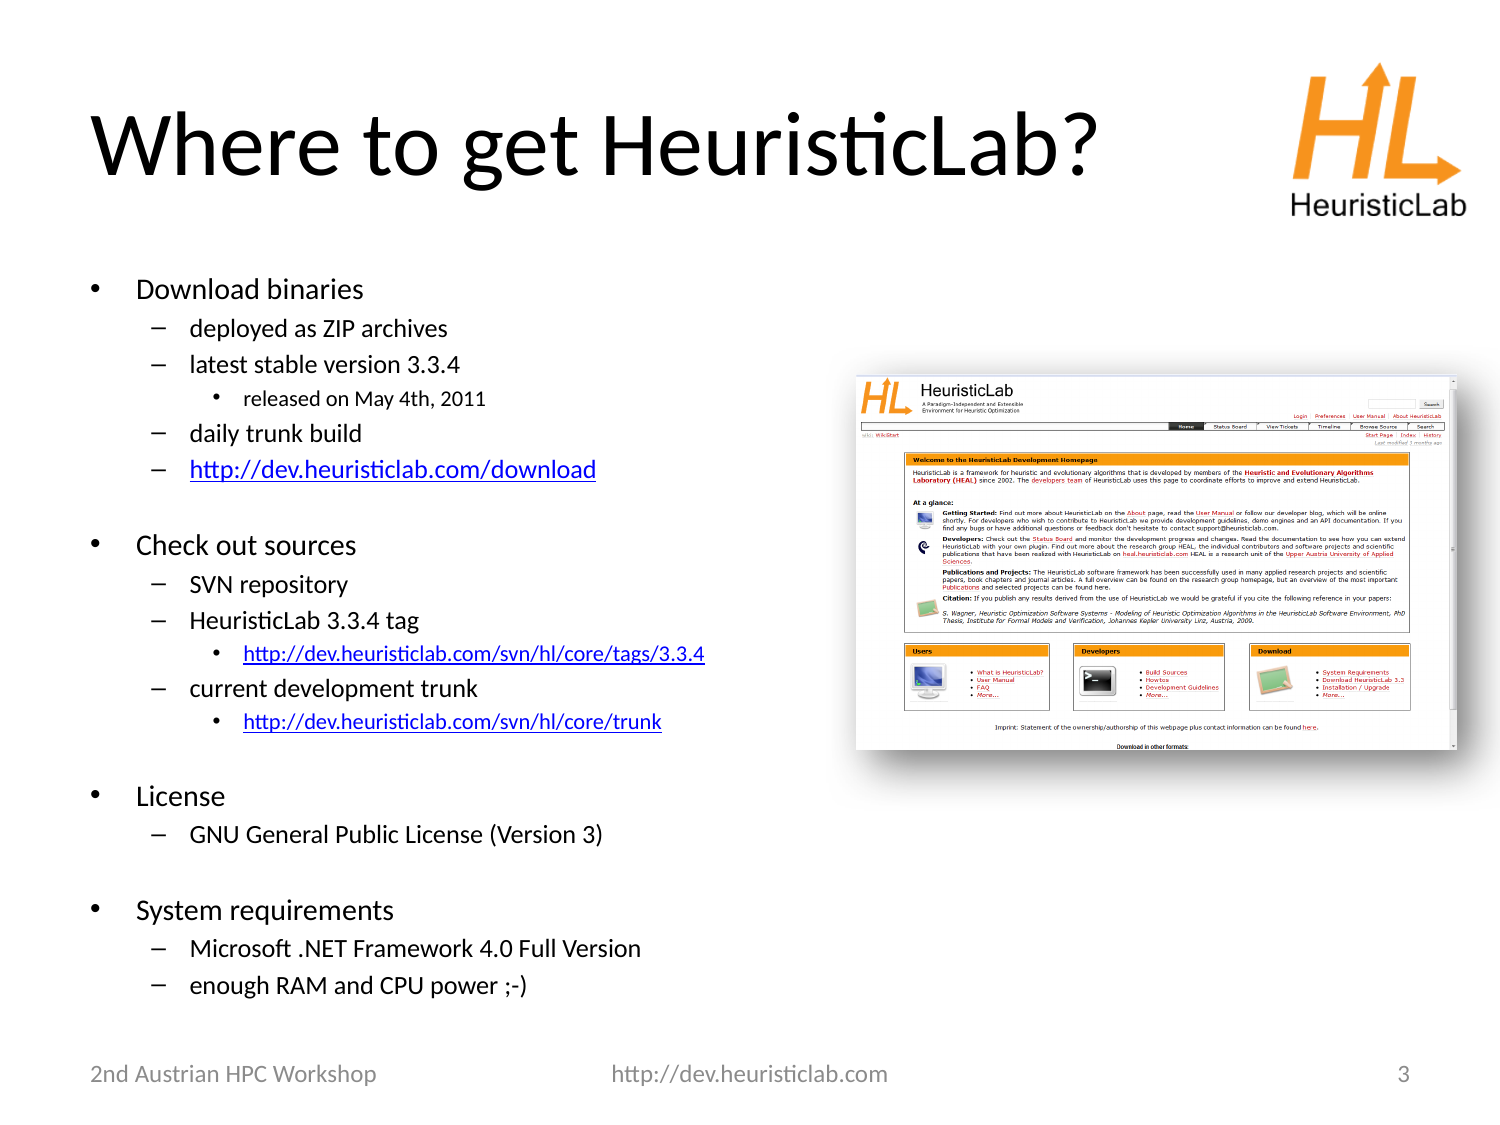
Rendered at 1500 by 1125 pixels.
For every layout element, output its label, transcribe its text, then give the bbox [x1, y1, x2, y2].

title Where to get HeuristicLab? [75, 45, 1282, 233]
picture [856, 374, 1457, 751]
picture [1281, 27, 1474, 244]
slide_number 2nd Austrian HPC Workshop [75, 1042, 425, 1103]
slide_number 3 [1074, 1042, 1425, 1103]
footer http://dev.heuristiclab.com [512, 1042, 988, 1103]
list Download binaries deployed as ZIP archives latest stable version 3.3.4 released on May 4th, 2011 daily trunk build http://dev.heuristiclab.com/download Check out sources SVN repository HeuristicLab 3.3.4 tag http://dev.heuristiclab.com/svn/hl/core/tags/3.3.4 current development trunk http://dev.heuristiclab.com/svn/hl/core/trunk License GNU General Public License (Version 3) System requirements Microsoft .NET Framework 4.0 Full Version enough RAM and CPU power ;-) [75, 262, 857, 1012]
